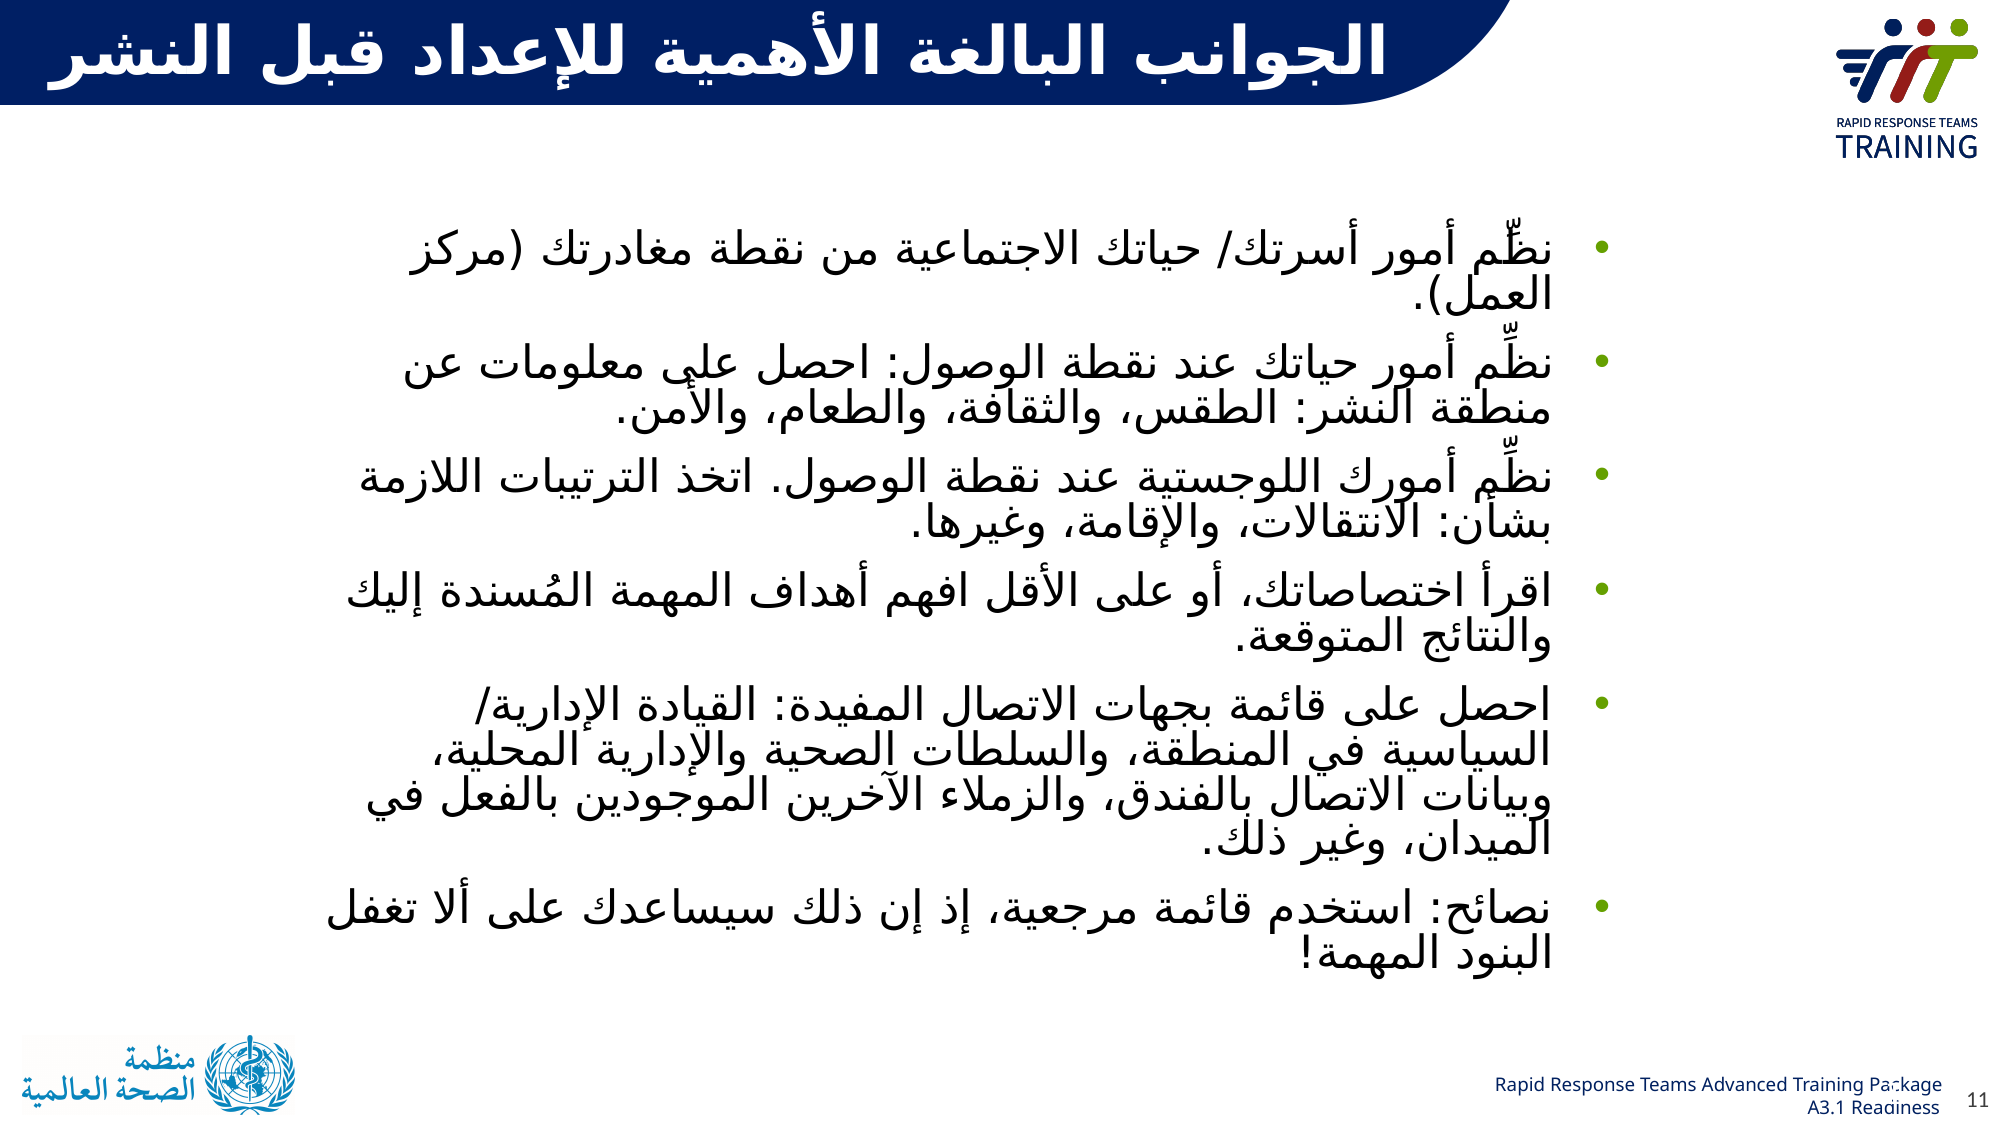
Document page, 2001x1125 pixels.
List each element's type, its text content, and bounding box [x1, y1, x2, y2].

list نظِّم أمور أسرتك/ حياتك الاجتماعية من نقطة مغادرتك (مركز العمل). نظِّم أمور حياتك عند نقطة الوصول: احصل على معلومات عن منطقة النشر: الطقس، والثقافة، والطعام، والأمن. نظِّم أمورك اللوجستية عند نقطة الوصول. اتخذ الترتيبات اللازمة بشأن: الانتقالات، والإقامة، وغيرها. اقرأ اختصاصاتك، أو على الأقل افهم أهداف المهمة المُسندة إليك والنتائج المتوقعة. احصل على قائمة بجهات الاتصال المفيدة: القيادة الإدارية/ السياسية في المنطقة، والسلطات الصحية والإدارية المحلية، وبيانات الاتصال بالفندق، والزملاء الآخرين الموجودين بالفعل في الميدان، وغير ذلك. نصائح: استخدم قائمة مرجعية، إذ إن ذلك سيساعدك على ألا تغفل البنود المهمة! [276, 221, 1625, 986]
picture [1399, 0, 1533, 105]
slide_number 11 [1882, 1037, 1930, 1092]
picture [252, 1050, 258, 1059]
picture [22, 1035, 295, 1115]
title الجوانب البالغة الأهمية للإعداد قبل النشر [0, 0, 1399, 107]
picture [1835, 19, 1978, 167]
